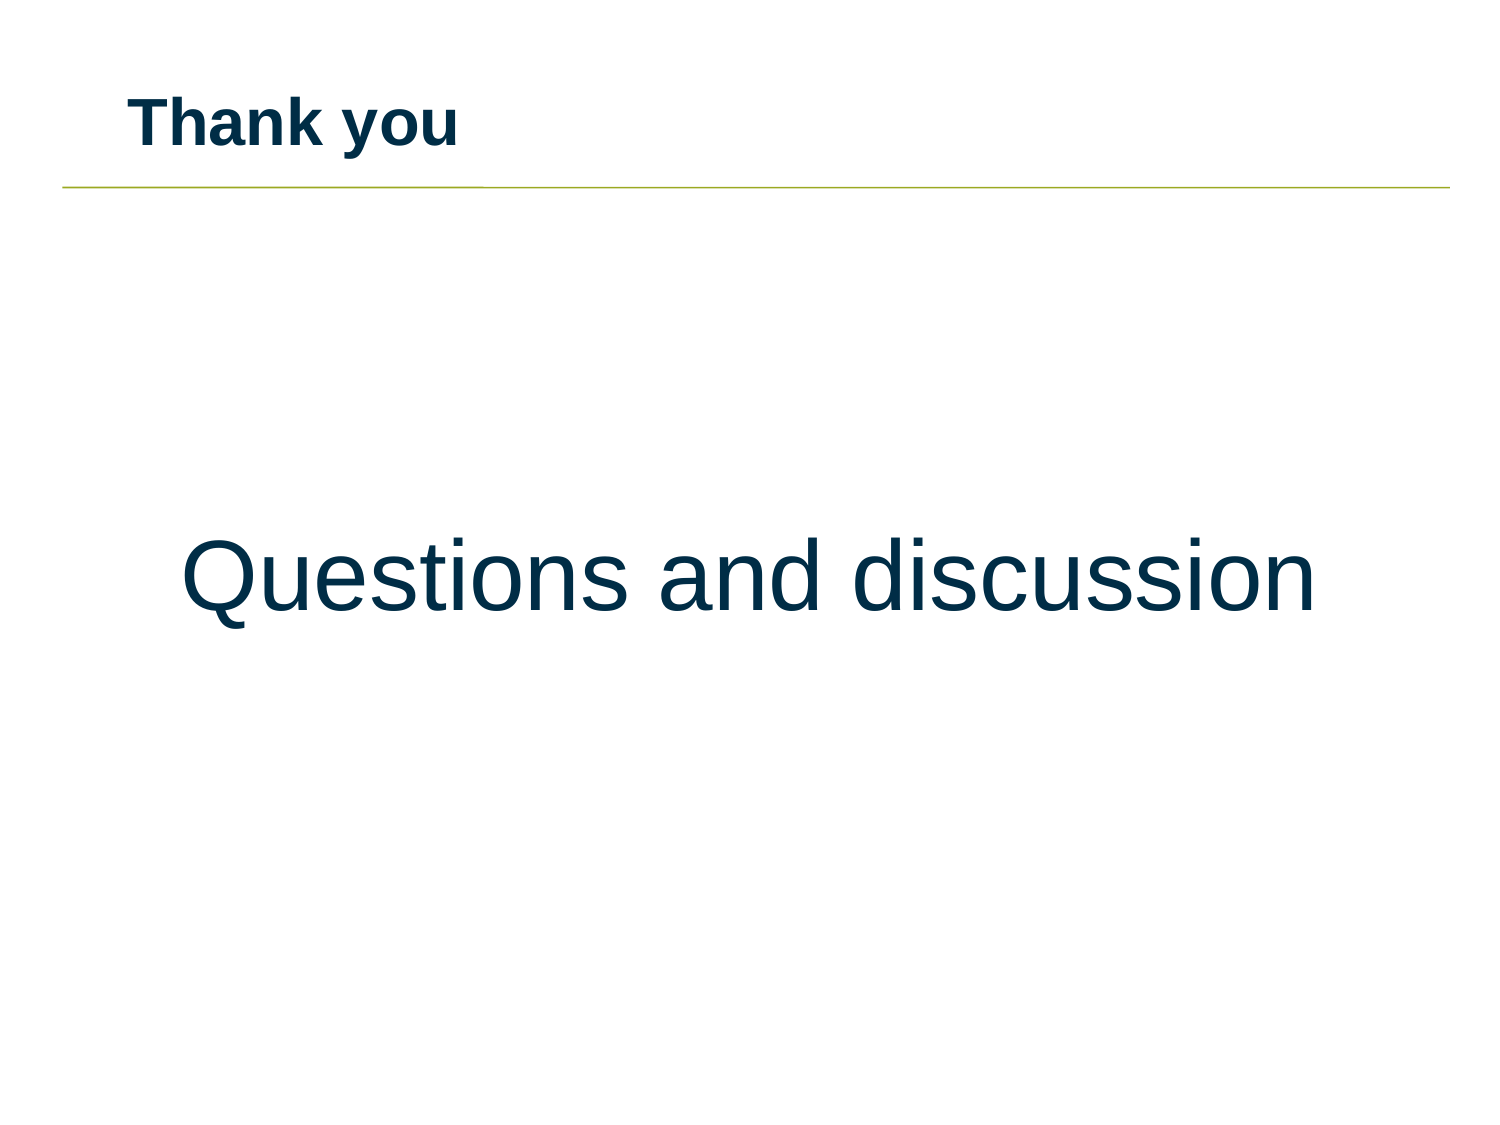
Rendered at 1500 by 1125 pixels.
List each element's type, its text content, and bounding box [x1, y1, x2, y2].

list Questions and discussion [112, 249, 1388, 1001]
title Thank you [112, 24, 1388, 213]
